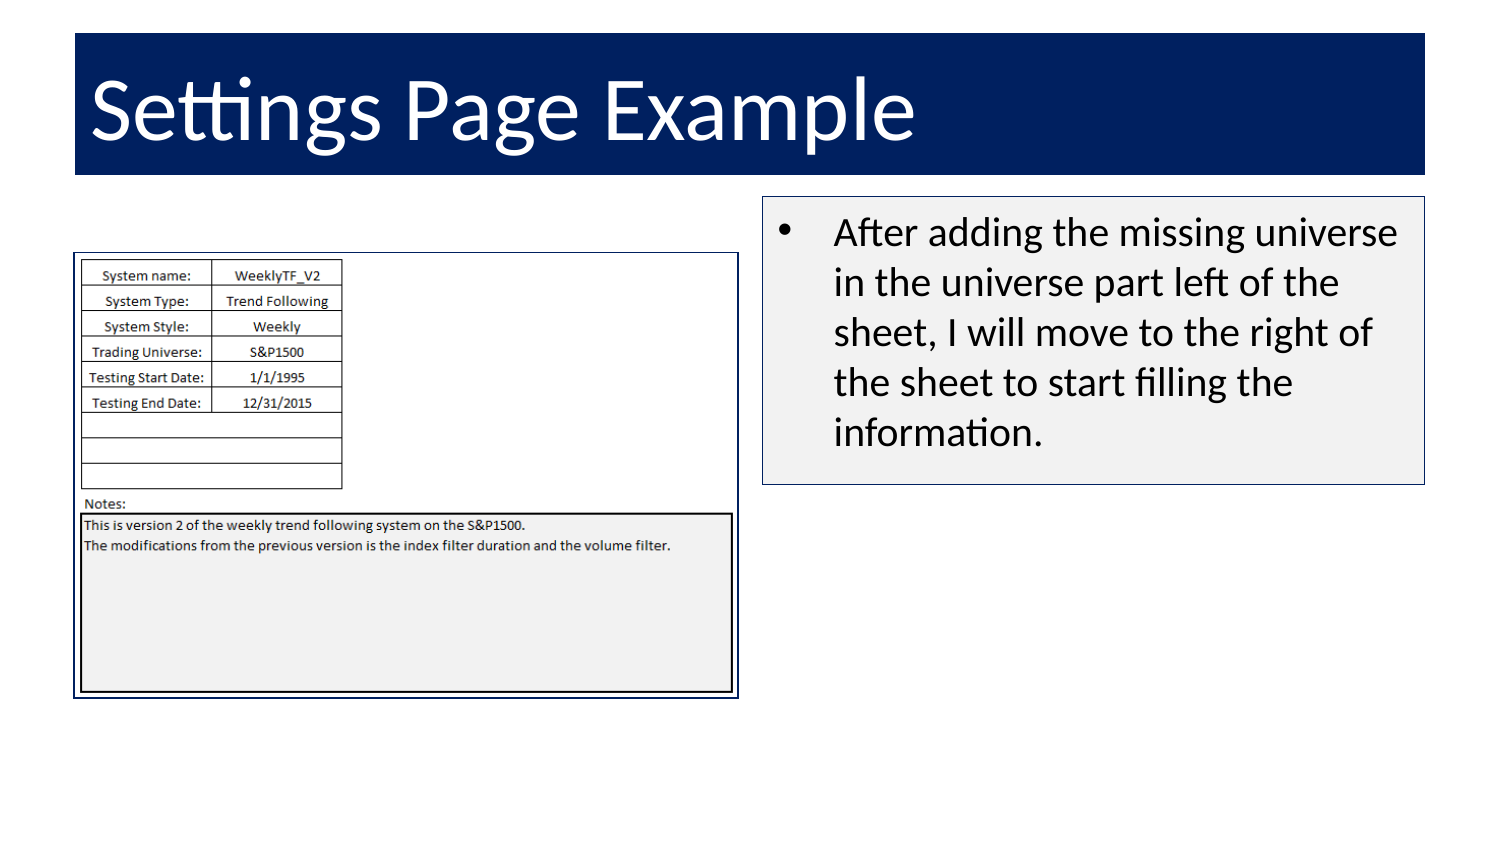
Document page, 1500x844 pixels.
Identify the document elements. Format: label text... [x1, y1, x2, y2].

title Settings Page Example [75, 33, 1425, 175]
list After adding the missing universe in the universe part left of the sheet, I will move to the right of the sheet to start filling the information. [762, 196, 1425, 485]
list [74, 252, 738, 698]
